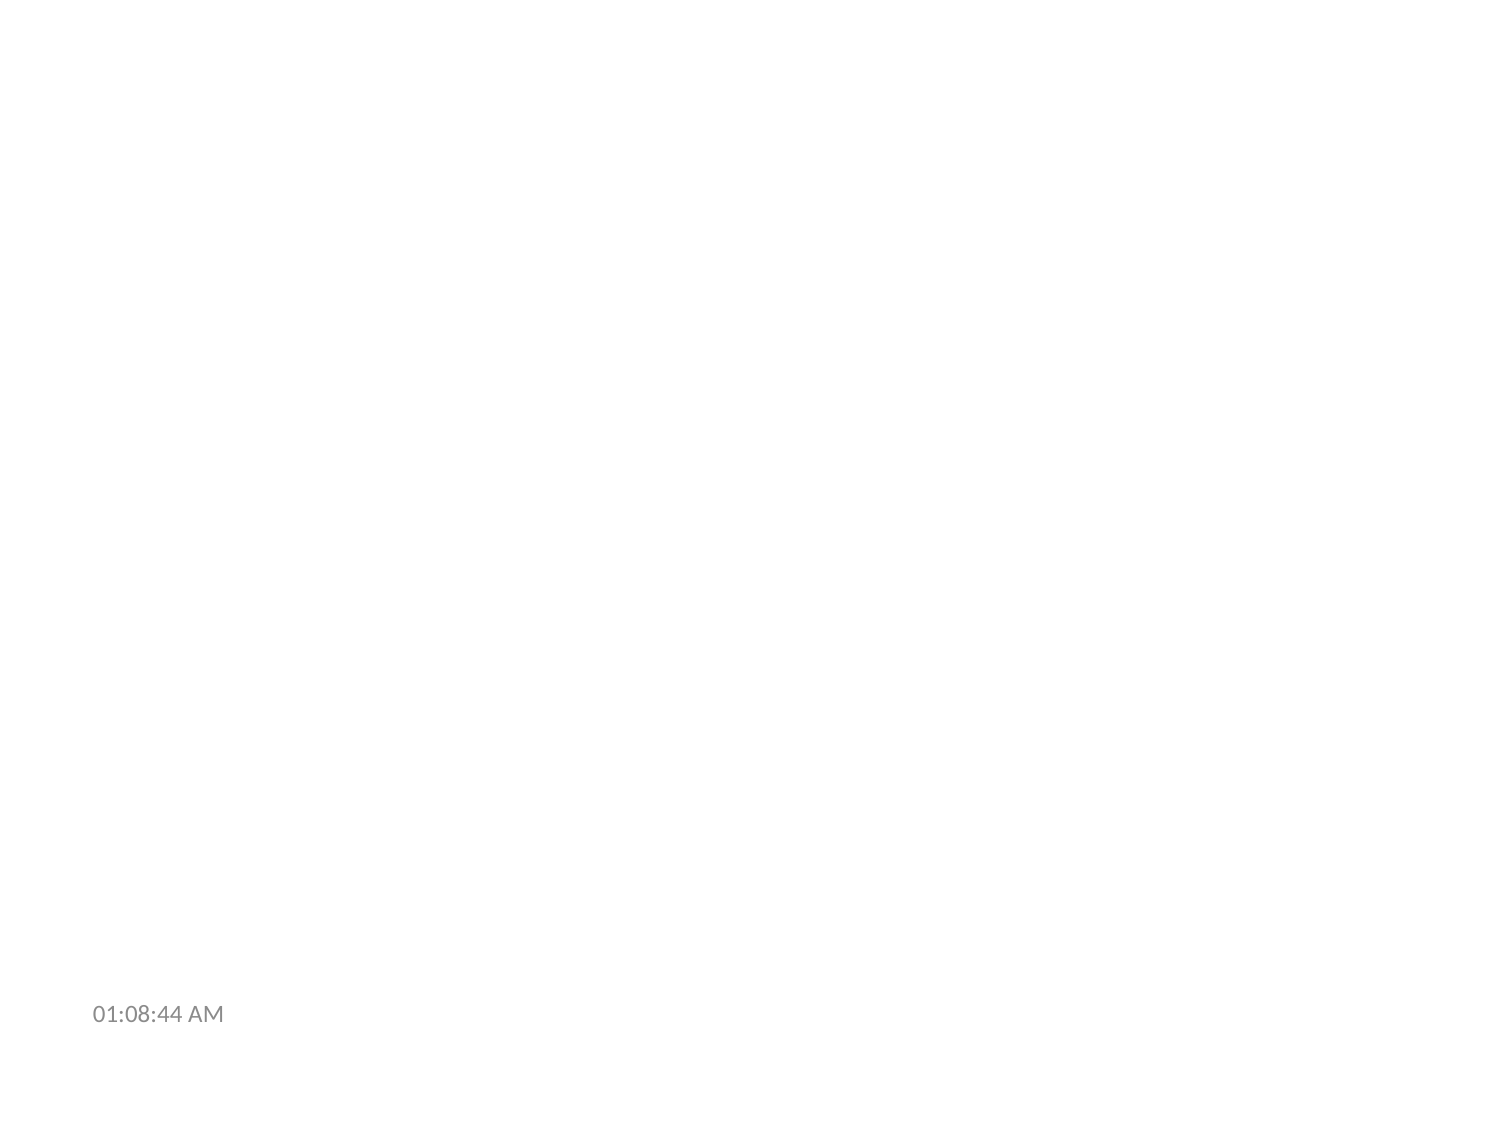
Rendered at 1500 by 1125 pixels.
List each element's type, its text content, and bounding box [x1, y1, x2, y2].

text_box 3:35:09 PM [77, 982, 428, 1043]
